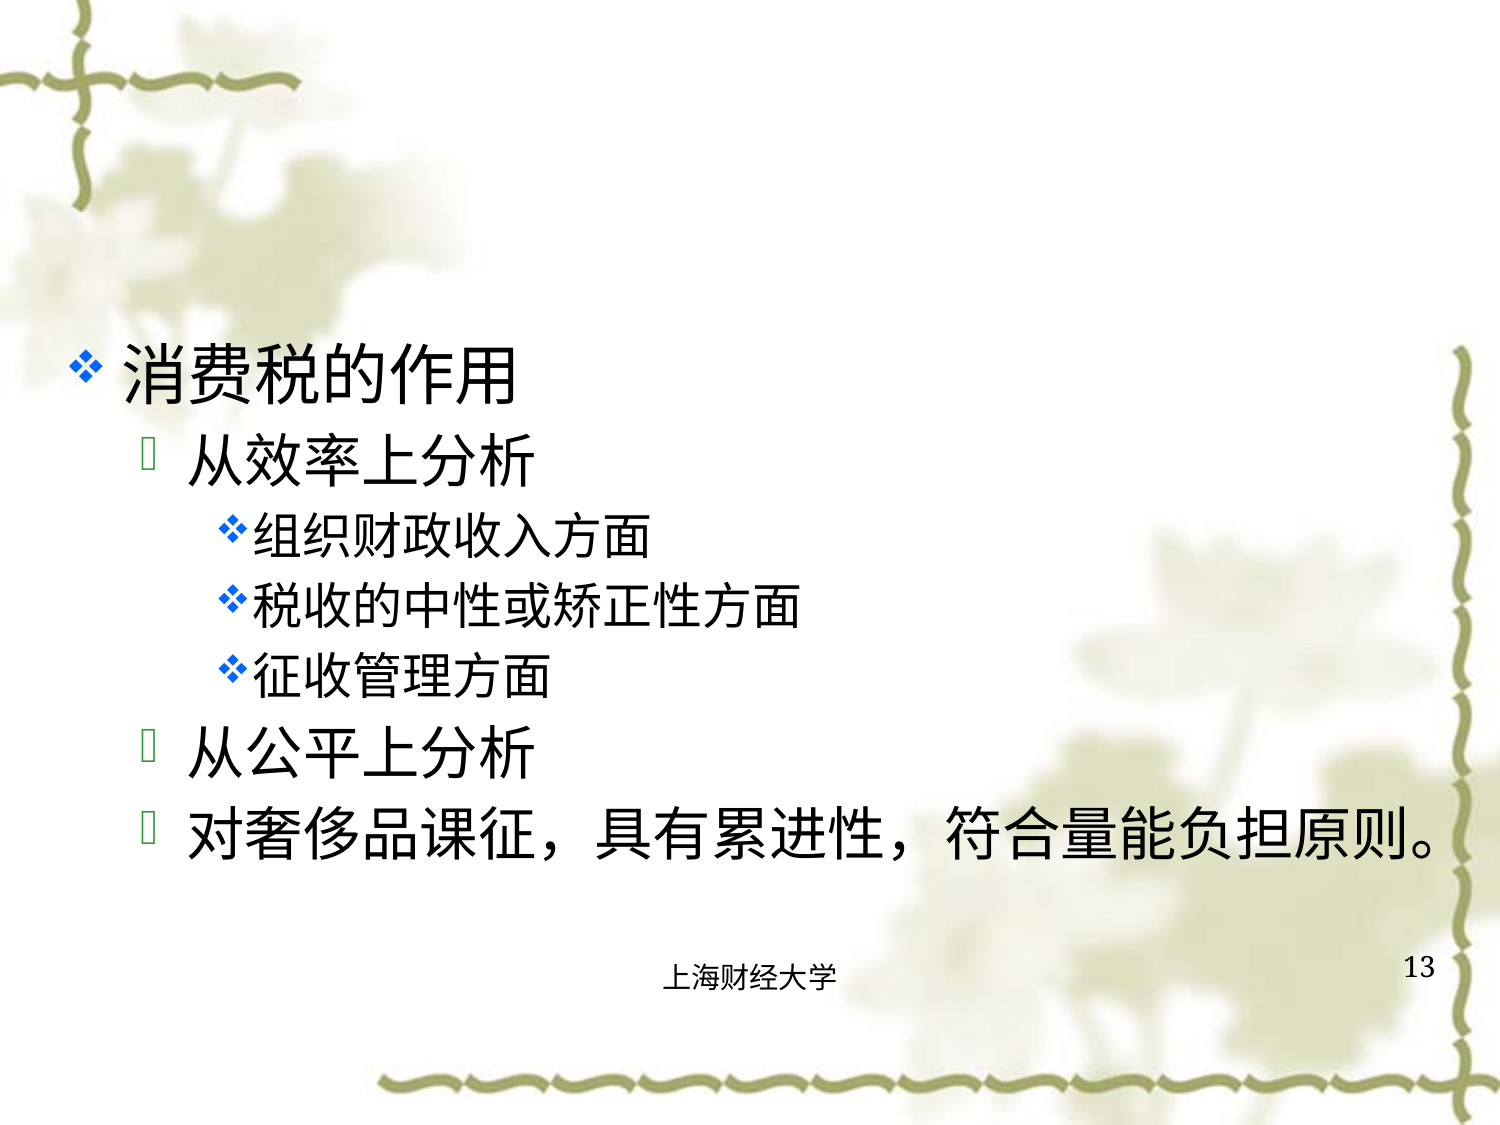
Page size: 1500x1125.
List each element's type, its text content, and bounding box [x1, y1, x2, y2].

slide_number 13 [1074, 940, 1451, 1066]
picture [0, 0, 1500, 1125]
list 消费税的作用 从效率上分析 组织财政收入方面 税收的中性或矫正性方面 征收管理方面 从公平上分析 对奢侈品课征，具有累进性，符合量能负担原则。 [49, 324, 1452, 963]
footer 上海财经大学 [512, 952, 988, 1066]
